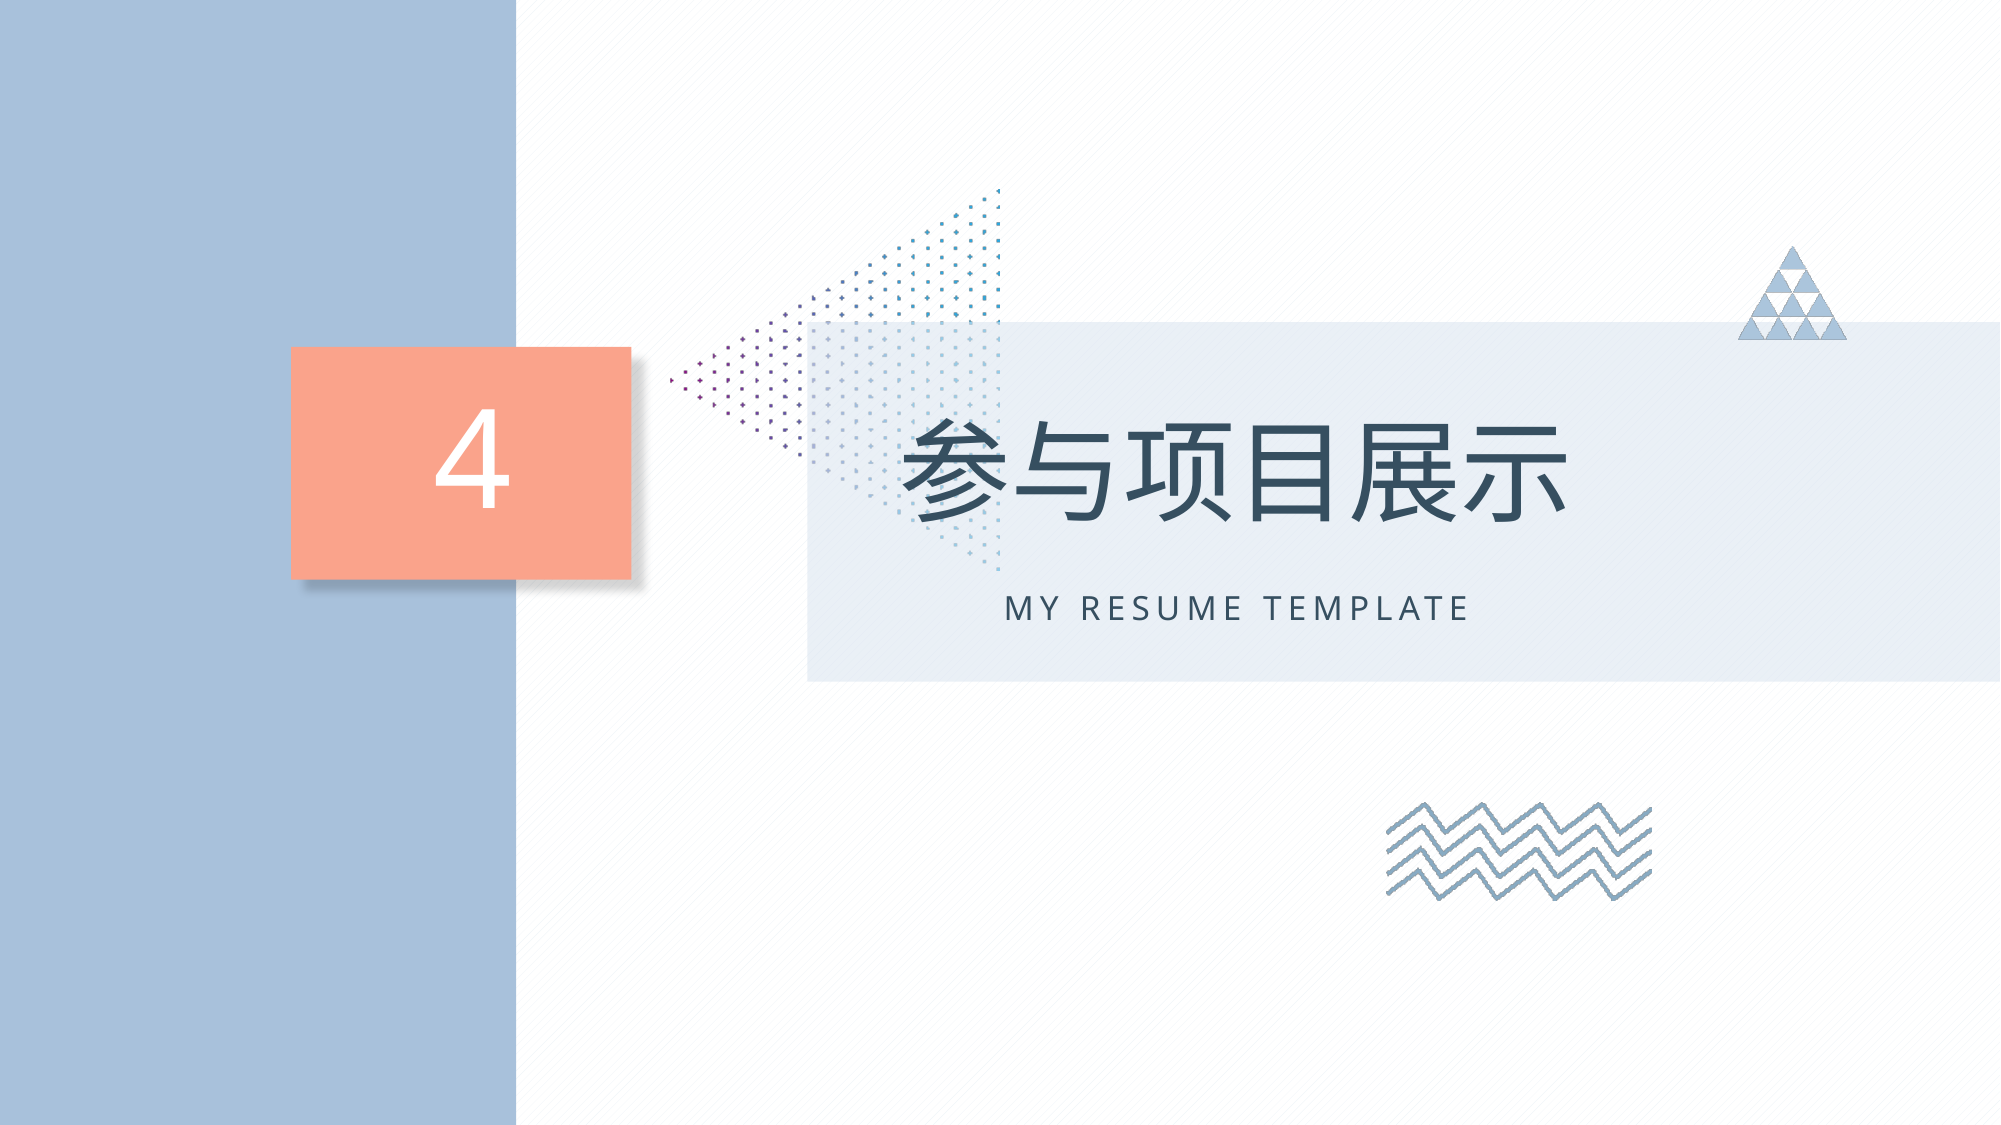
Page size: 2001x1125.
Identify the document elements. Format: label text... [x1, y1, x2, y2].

picture [1385, 802, 1652, 901]
picture [669, 189, 1000, 571]
text_box [806, 321, 2000, 683]
picture [1737, 246, 1847, 341]
text_box [0, 0, 517, 1125]
text_box [290, 346, 633, 581]
text_box 4 [341, 363, 605, 544]
text_box MY RESUME TEMPLATE [922, 580, 1549, 635]
text_box 参与项目展示 [1000, 393, 1664, 543]
